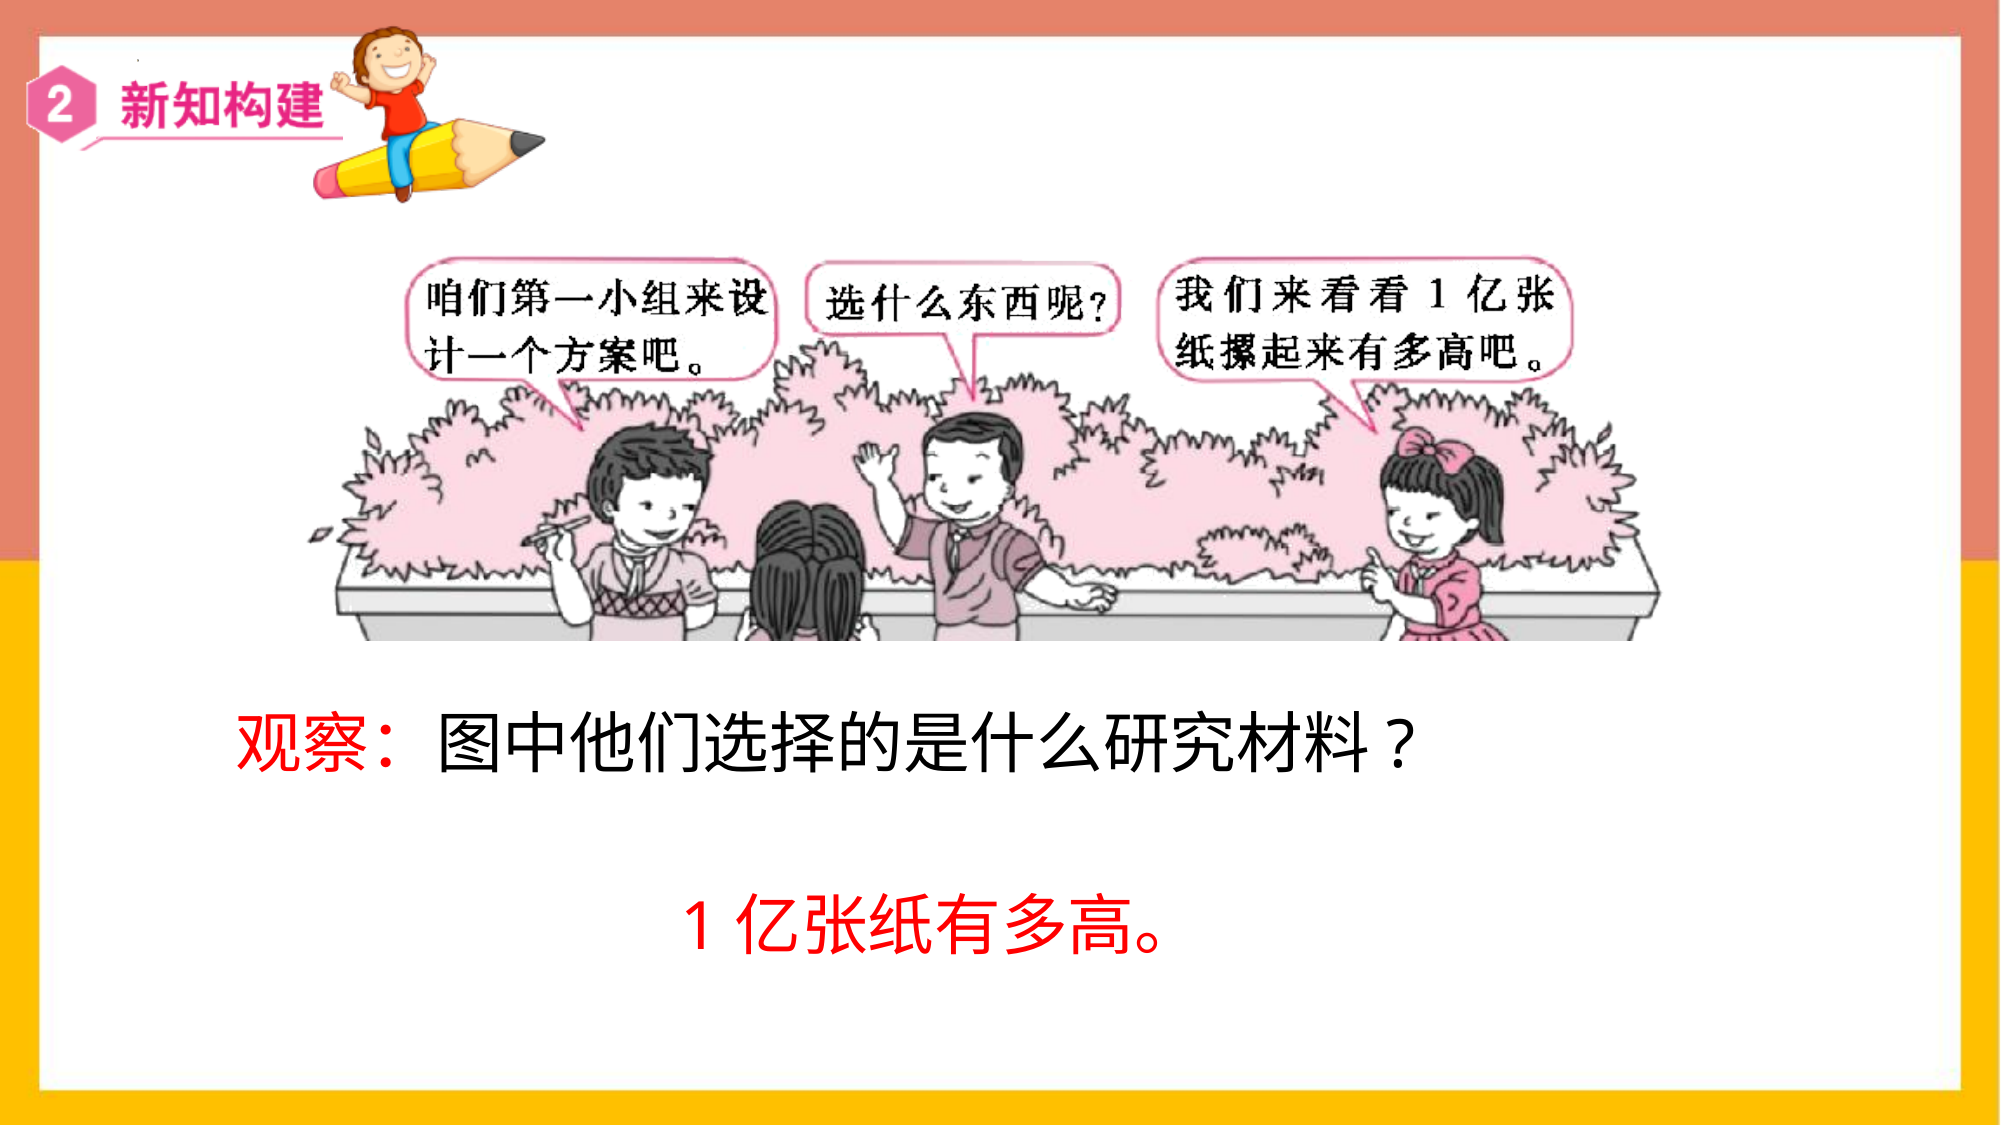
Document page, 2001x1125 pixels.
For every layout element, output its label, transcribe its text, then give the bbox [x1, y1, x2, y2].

picture [0, 0, 2001, 1125]
text_box 观察：图中他们选择的是什么研究材料? [220, 693, 1961, 789]
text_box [14, 22, 551, 208]
text_box 1亿张纸有多高。 [665, 875, 1187, 971]
